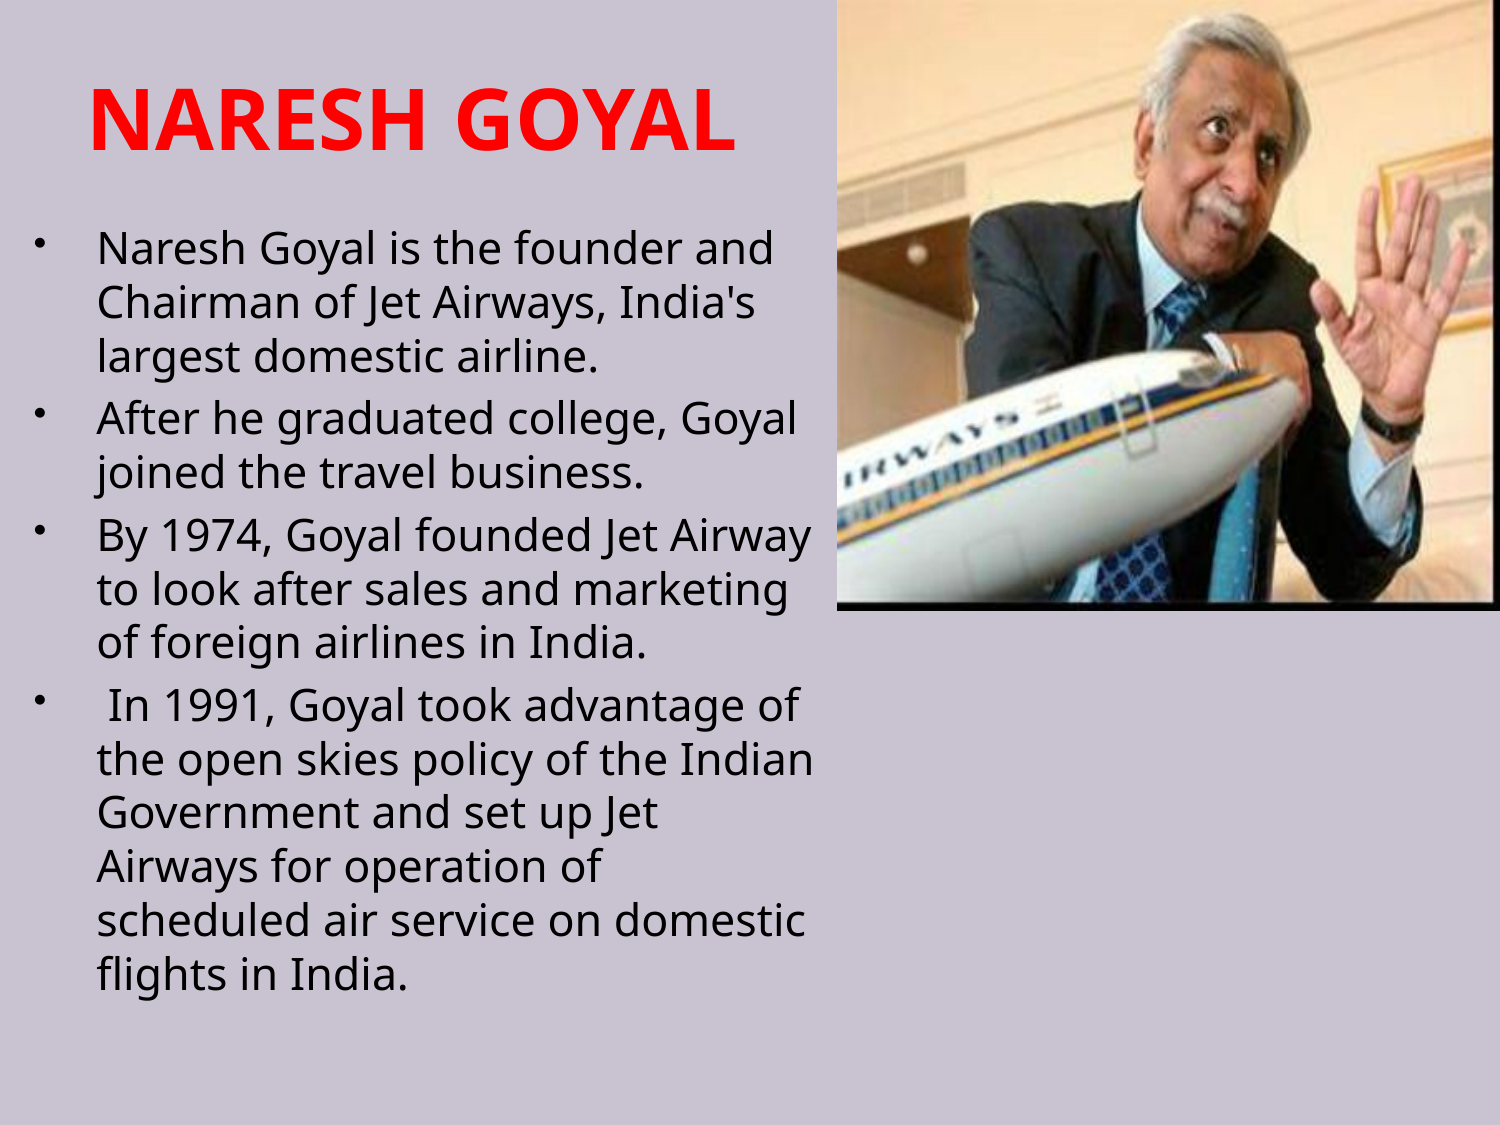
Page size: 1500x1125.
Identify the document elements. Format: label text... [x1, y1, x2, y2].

list Naresh Goyal is the founder and Chairman of Jet Airways, India's largest domestic airline. After he graduated college, Goyal joined the travel business. By 1974, Goyal founded Jet Airway to look after sales and marketing of foreign airlines in India. In 1991, Goyal took advantage of the open skies policy of the Indian Government and set up Jet Airways for operation of scheduled air service on domestic flights in India. [0, 212, 838, 1035]
picture [837, 0, 1500, 612]
title NARESH GOYAL [0, 0, 825, 212]
